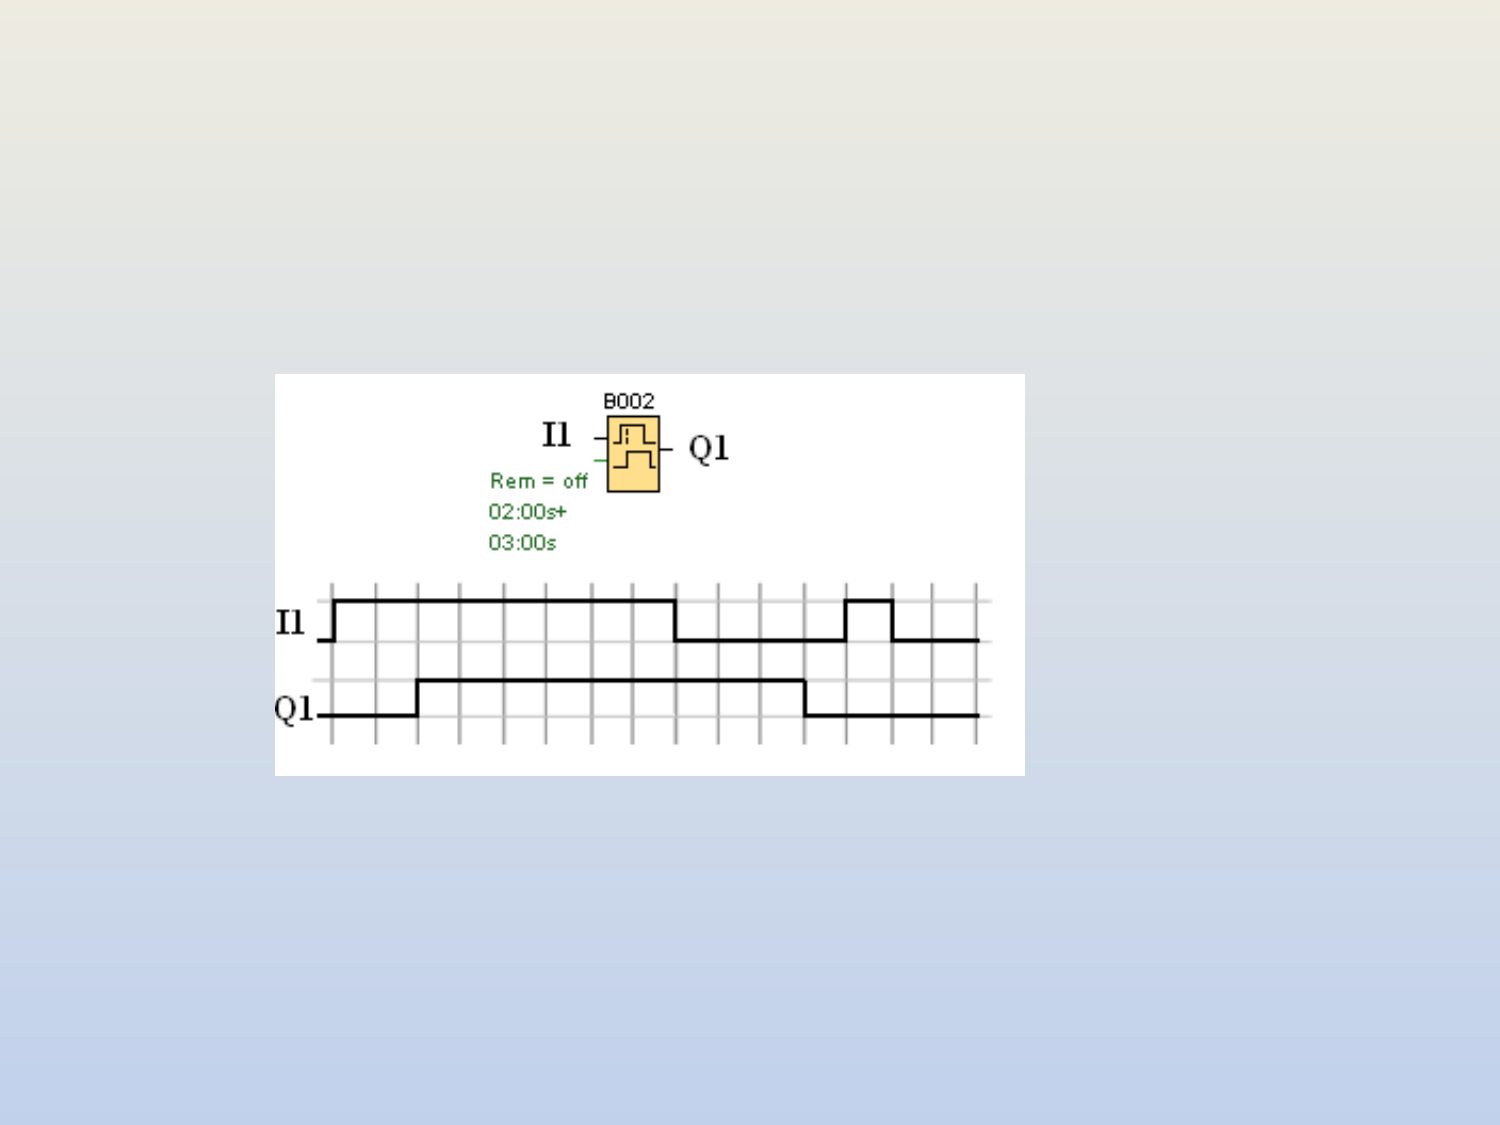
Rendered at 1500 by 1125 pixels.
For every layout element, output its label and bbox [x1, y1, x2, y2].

list [274, 374, 1026, 777]
